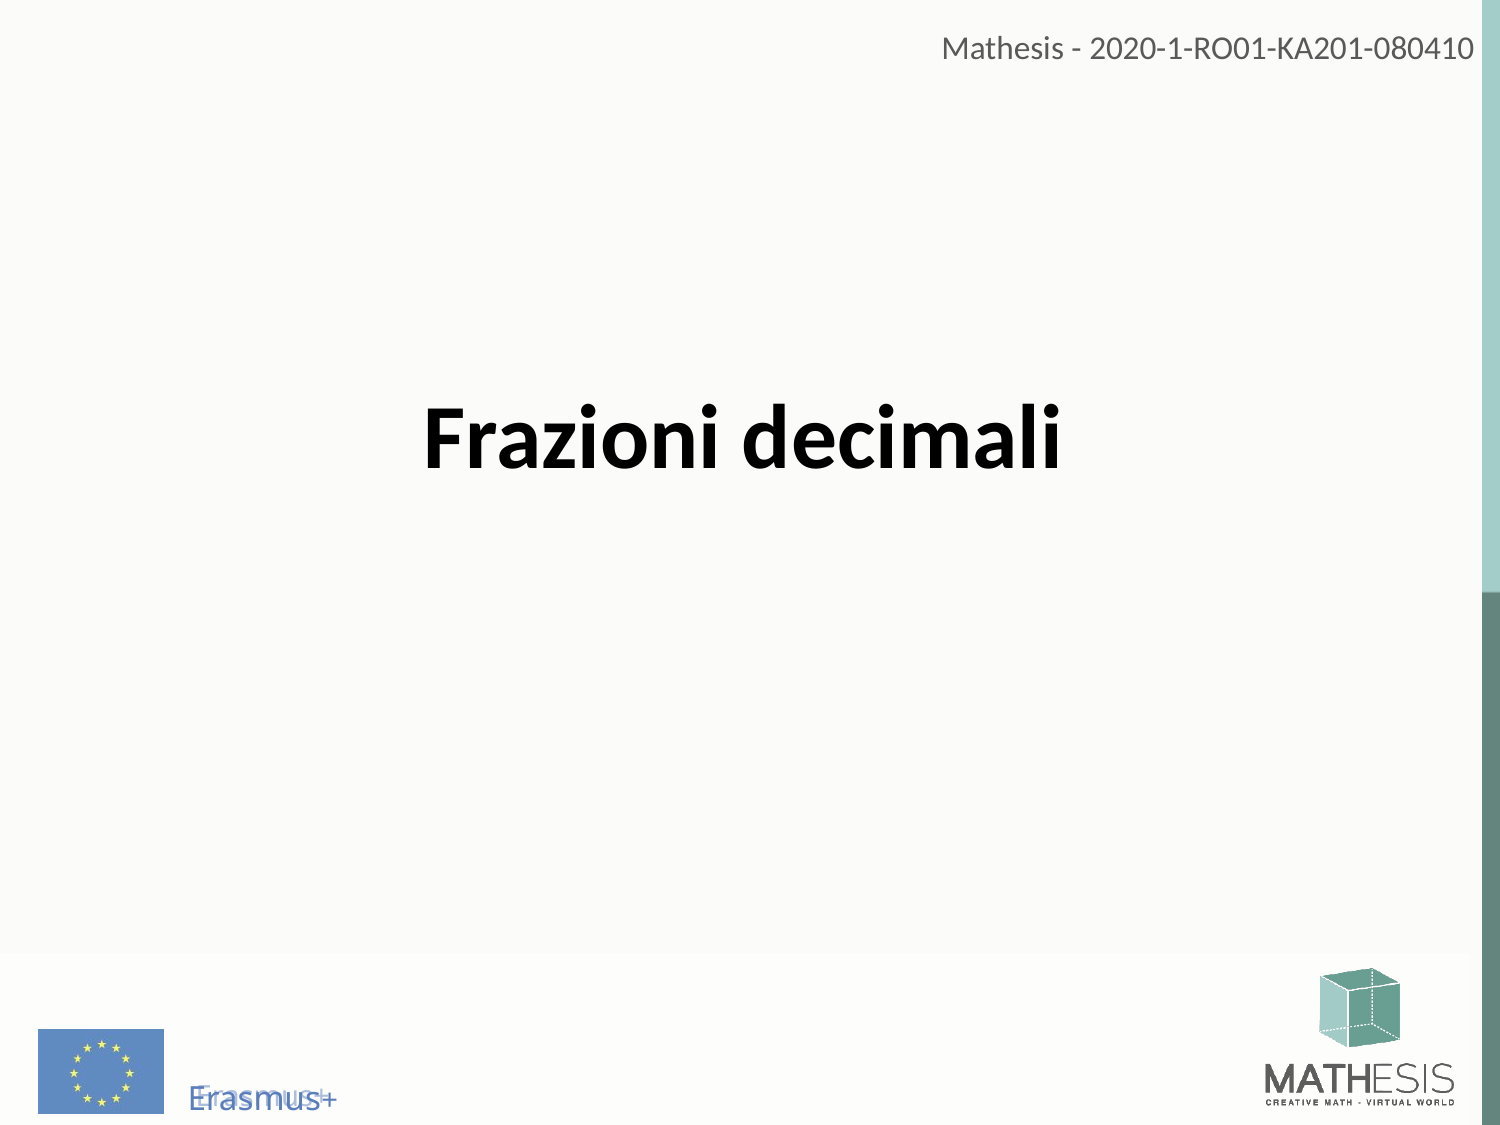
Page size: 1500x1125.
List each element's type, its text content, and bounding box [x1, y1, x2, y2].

title Frazioni decimali [64, 361, 1423, 603]
